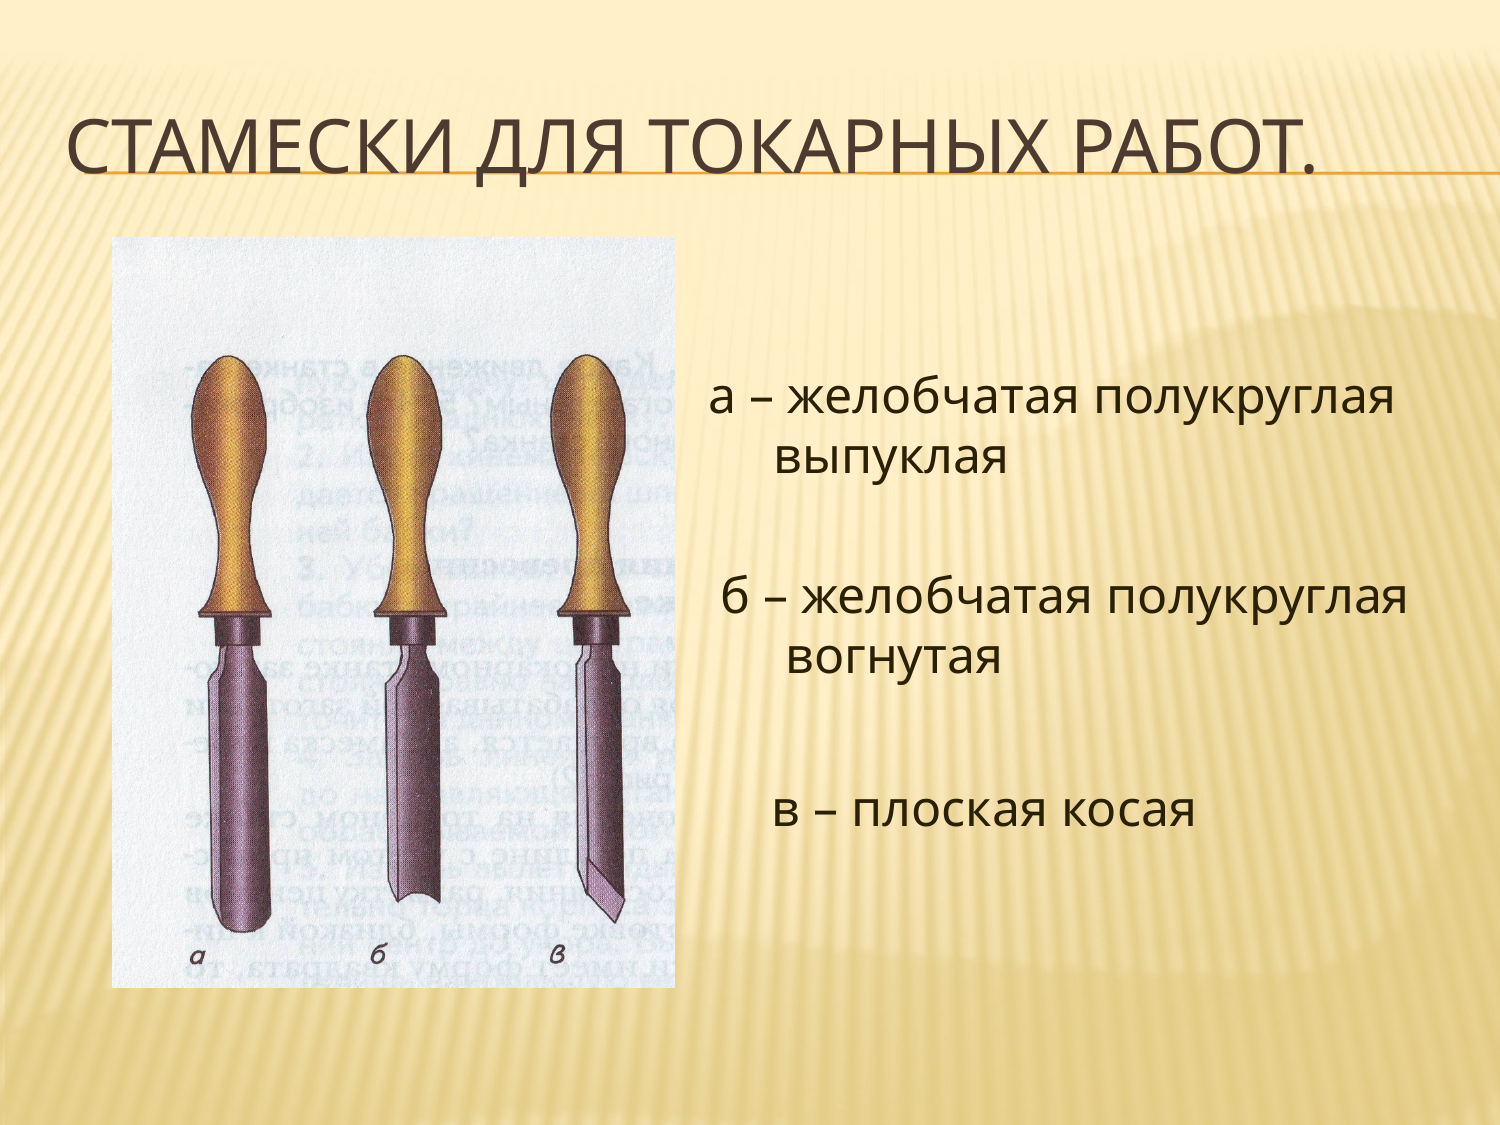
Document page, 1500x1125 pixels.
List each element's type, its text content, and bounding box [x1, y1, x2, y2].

picture [112, 237, 676, 988]
text_box а – желобчатая полукруглая выпуклая [694, 356, 1412, 492]
title Стамески для токарных работ. [49, 75, 1475, 213]
text_box б – желобчатая полукруглая вогнутая [705, 556, 1426, 692]
text_box в – плоская косая [757, 768, 1213, 844]
